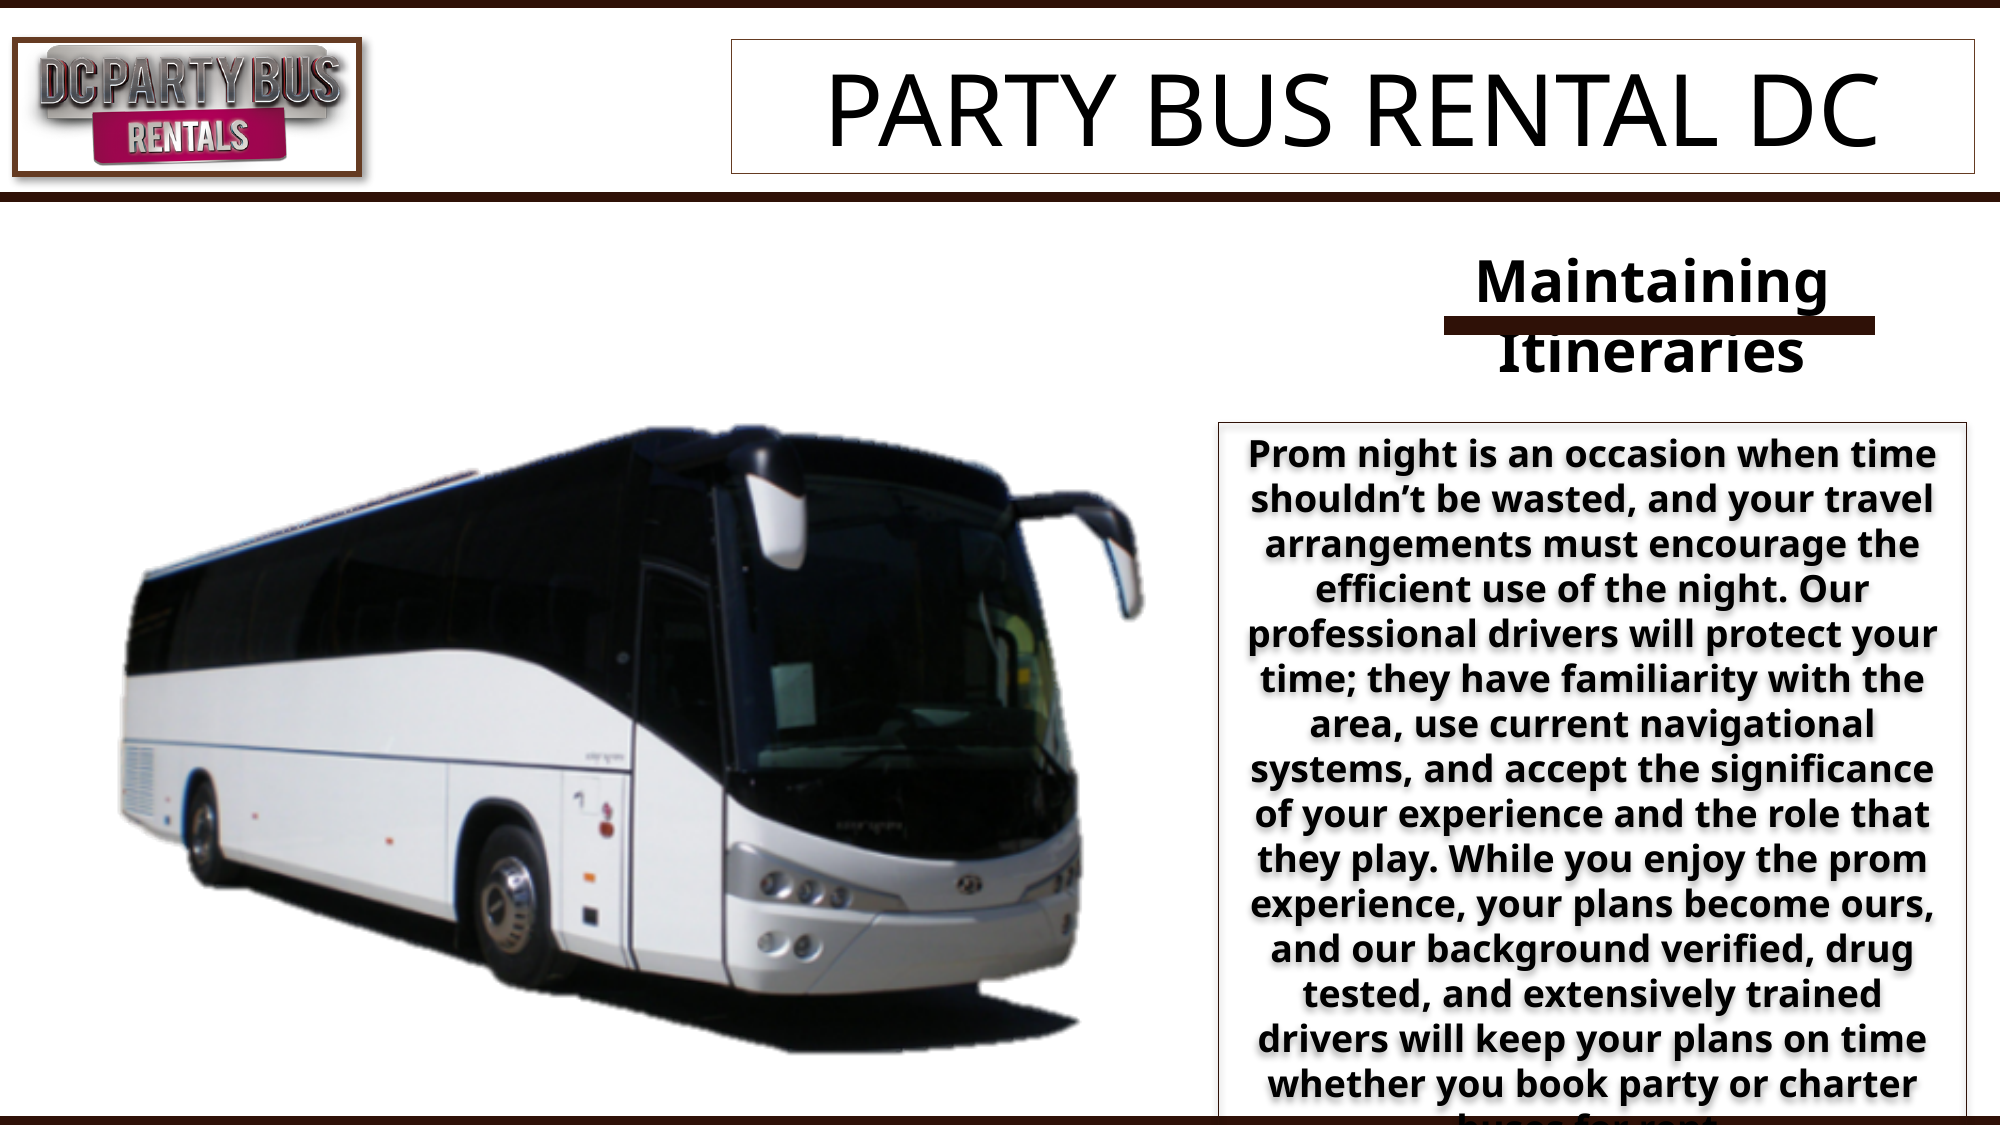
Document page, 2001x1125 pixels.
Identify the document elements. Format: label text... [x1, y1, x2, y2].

text_box Maintaining Itineraries [1324, 236, 1980, 392]
text_box Prom night is an occasion when time shouldn’t be wasted, and your travel arrangements must encourage the efficient use of the night. Our professional drivers will protect your time; they have familiarity with the area, use current navigational systems, and accept the significance of your experience and the role that they play. While you enjoy the prom experience, your plans become ours, and our background verified, drug tested, and extensively trained drivers will keep your plans on time whether you book party or charter buses for rent. [1218, 422, 1967, 1125]
text_box [1972, 1116, 2000, 1125]
text_box [0, 192, 2000, 202]
text_box [0, 0, 2000, 8]
text_box [0, 1116, 1213, 1125]
text_box PARTY BUS RENTAL DC [731, 39, 1975, 174]
picture [17, 43, 356, 171]
picture [27, 390, 1177, 1079]
text_box [1444, 316, 1875, 335]
